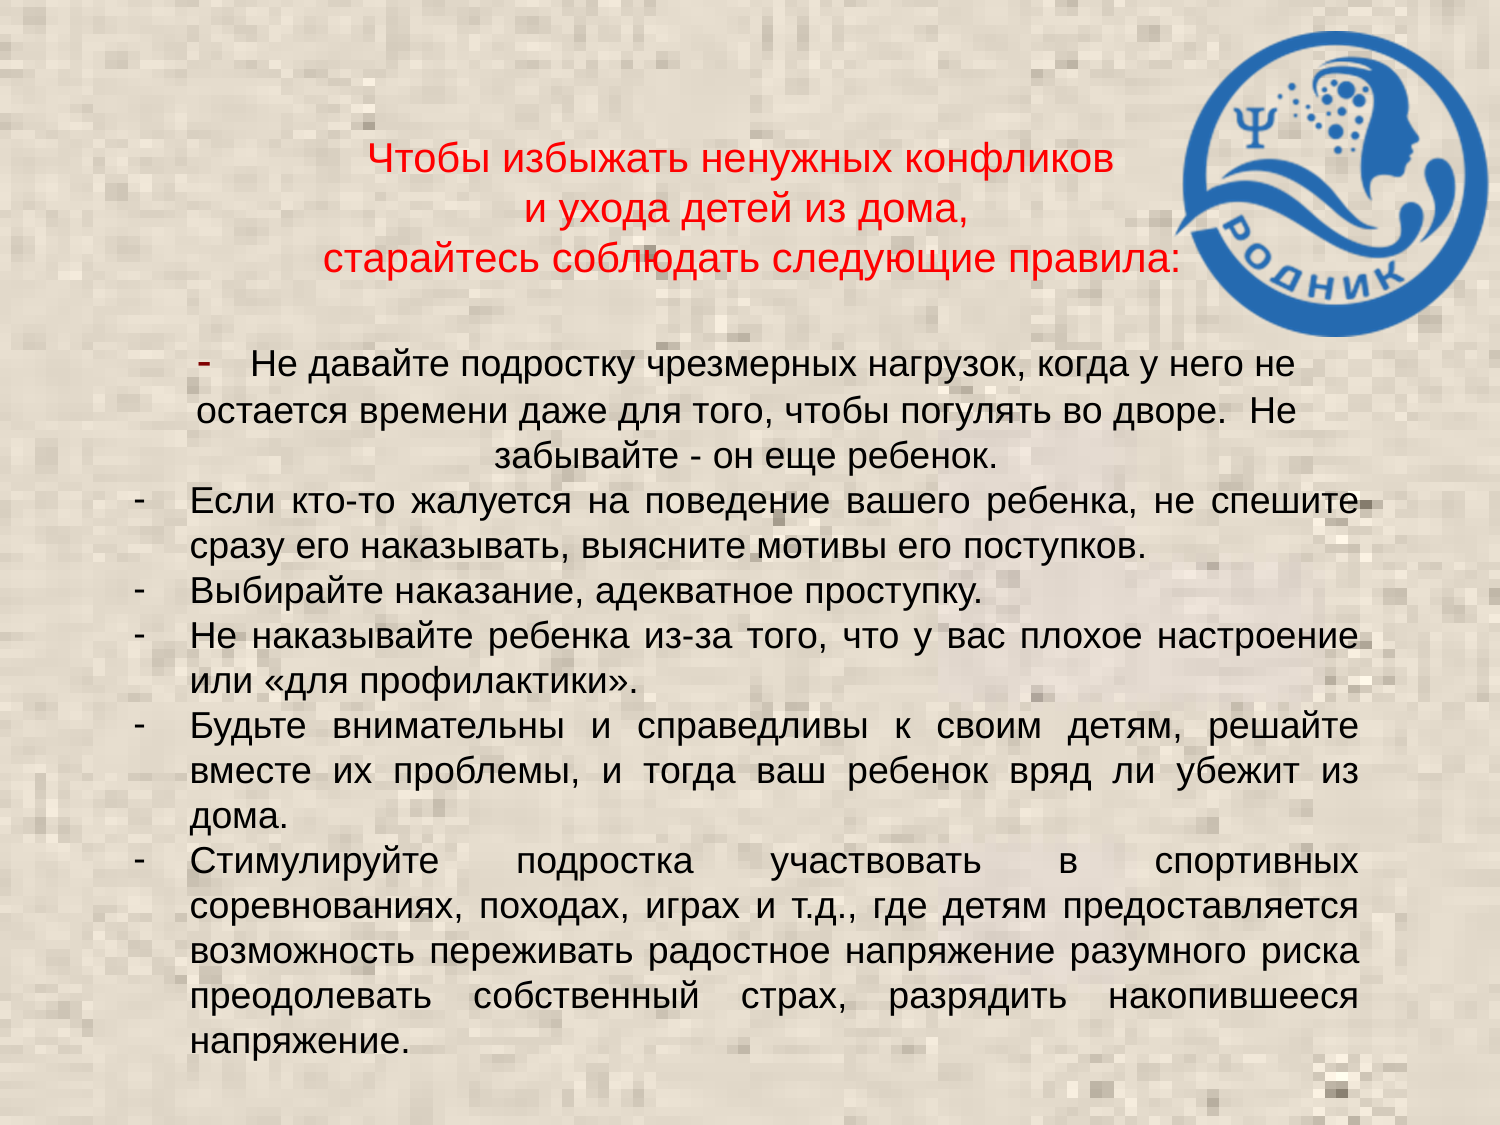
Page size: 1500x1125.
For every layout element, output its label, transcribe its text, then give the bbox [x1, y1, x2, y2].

picture [0, 0, 1500, 1125]
text_box Чтобы избыжать ненужных конфликов и ухода детей из дома, старайтесь соблюдать следующие правила: - Не давайте подростку чрезмерных нагрузок, когда у него не остается времени даже для того, чтобы погулять во дворе. Не забывайте - он еще ребенок. Если кто-то жалуется на поведение вашего ребенка, не спешите сразу его наказывать, выясните мотивы его поступков. Выбирайте наказание, адекватное проступку. Не наказывайте ребенка из-за того, что у вас плохое настроение или «для профилактики». Будьте внимательны и справедливы к своим детям, решайте вместе их проблемы, и тогда ваш ребенок вряд ли убежит из дома. Стимулируйте подростка участвовать в спортивных соревнованиях, походах, играх и т.д., где детям предоставляется возможность переживать радостное напряжение разумного риска преодолевать собственный страх, разрядить накопившееся напряжение. [118, 123, 1375, 1113]
